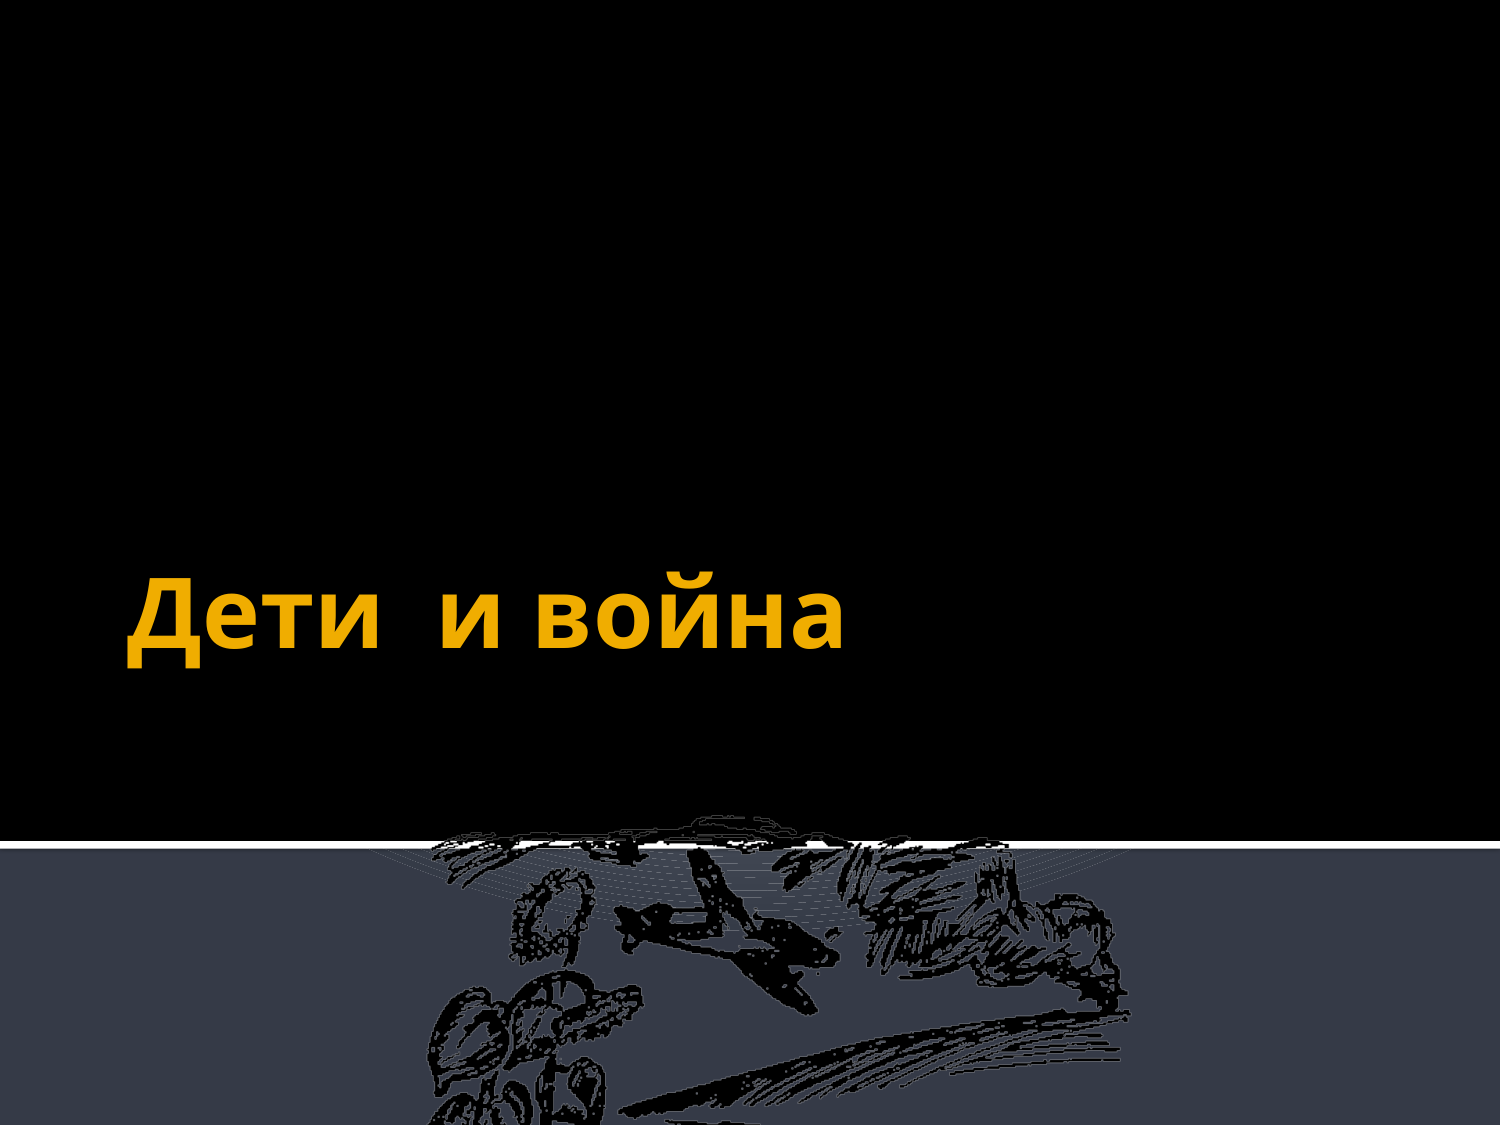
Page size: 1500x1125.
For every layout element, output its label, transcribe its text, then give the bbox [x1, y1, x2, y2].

picture [421, 808, 1133, 1125]
title Дети и война [112, 550, 1438, 825]
